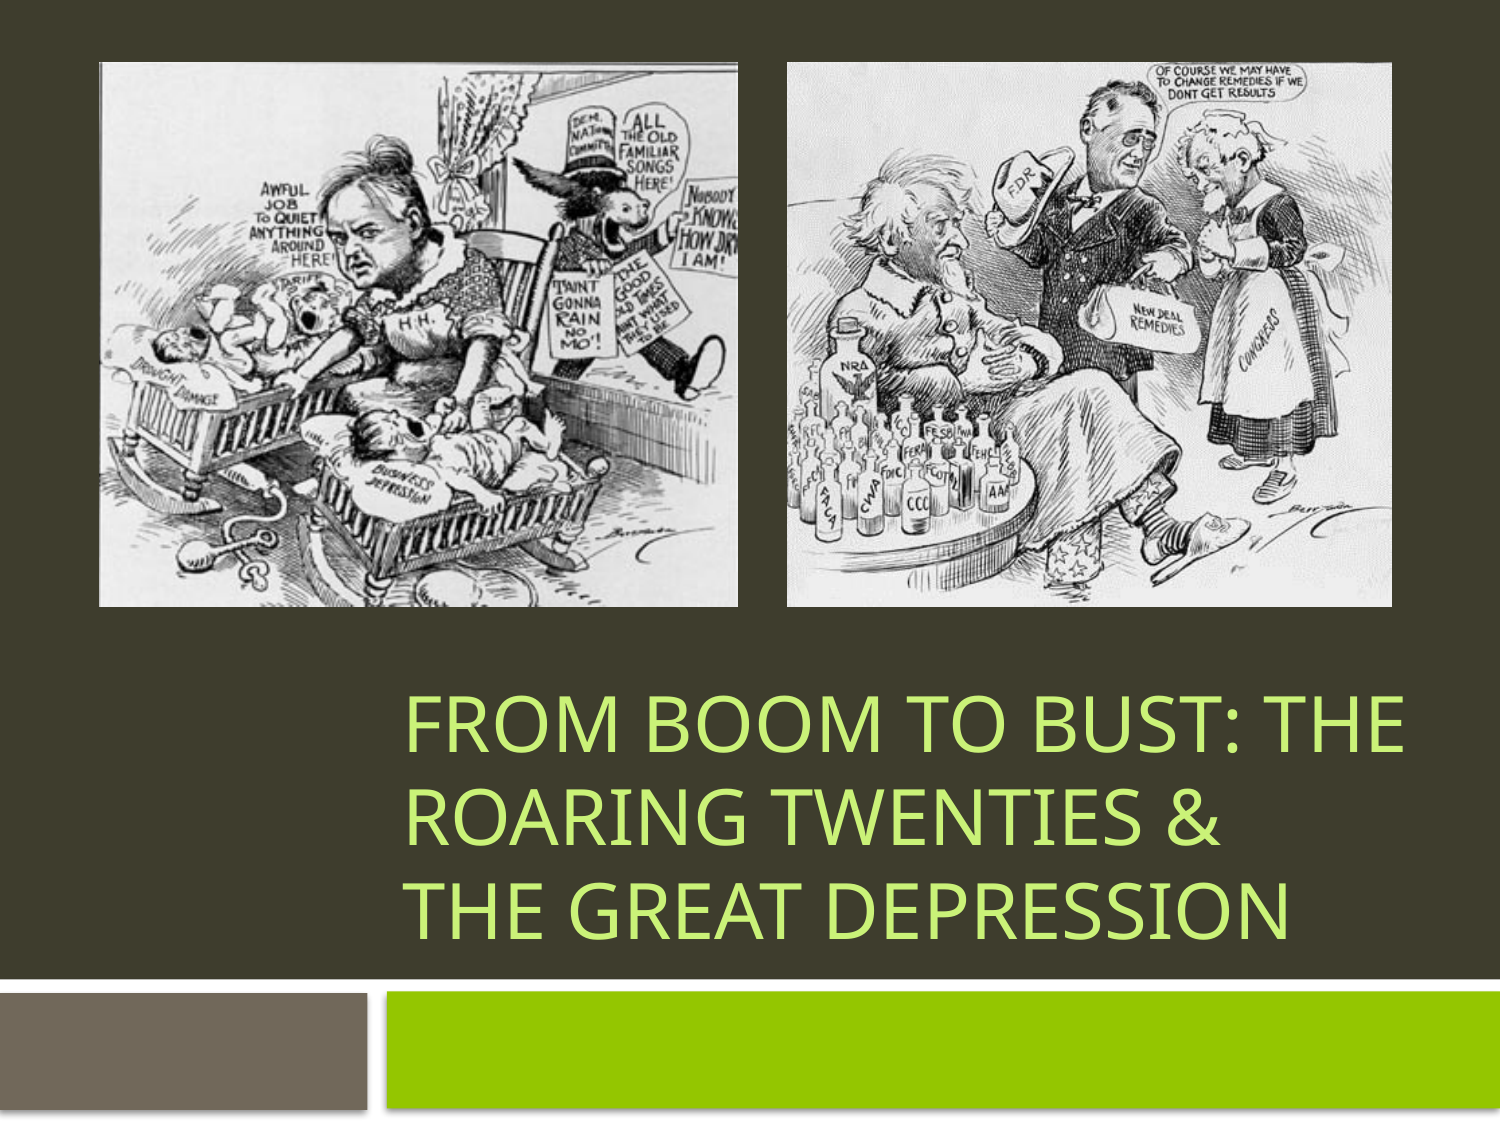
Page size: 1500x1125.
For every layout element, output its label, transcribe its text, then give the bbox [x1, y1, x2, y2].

picture [99, 62, 738, 608]
picture [787, 62, 1392, 608]
title From Boom to Bust: The Roaring Twenties & The Great Depression [387, 662, 1450, 963]
